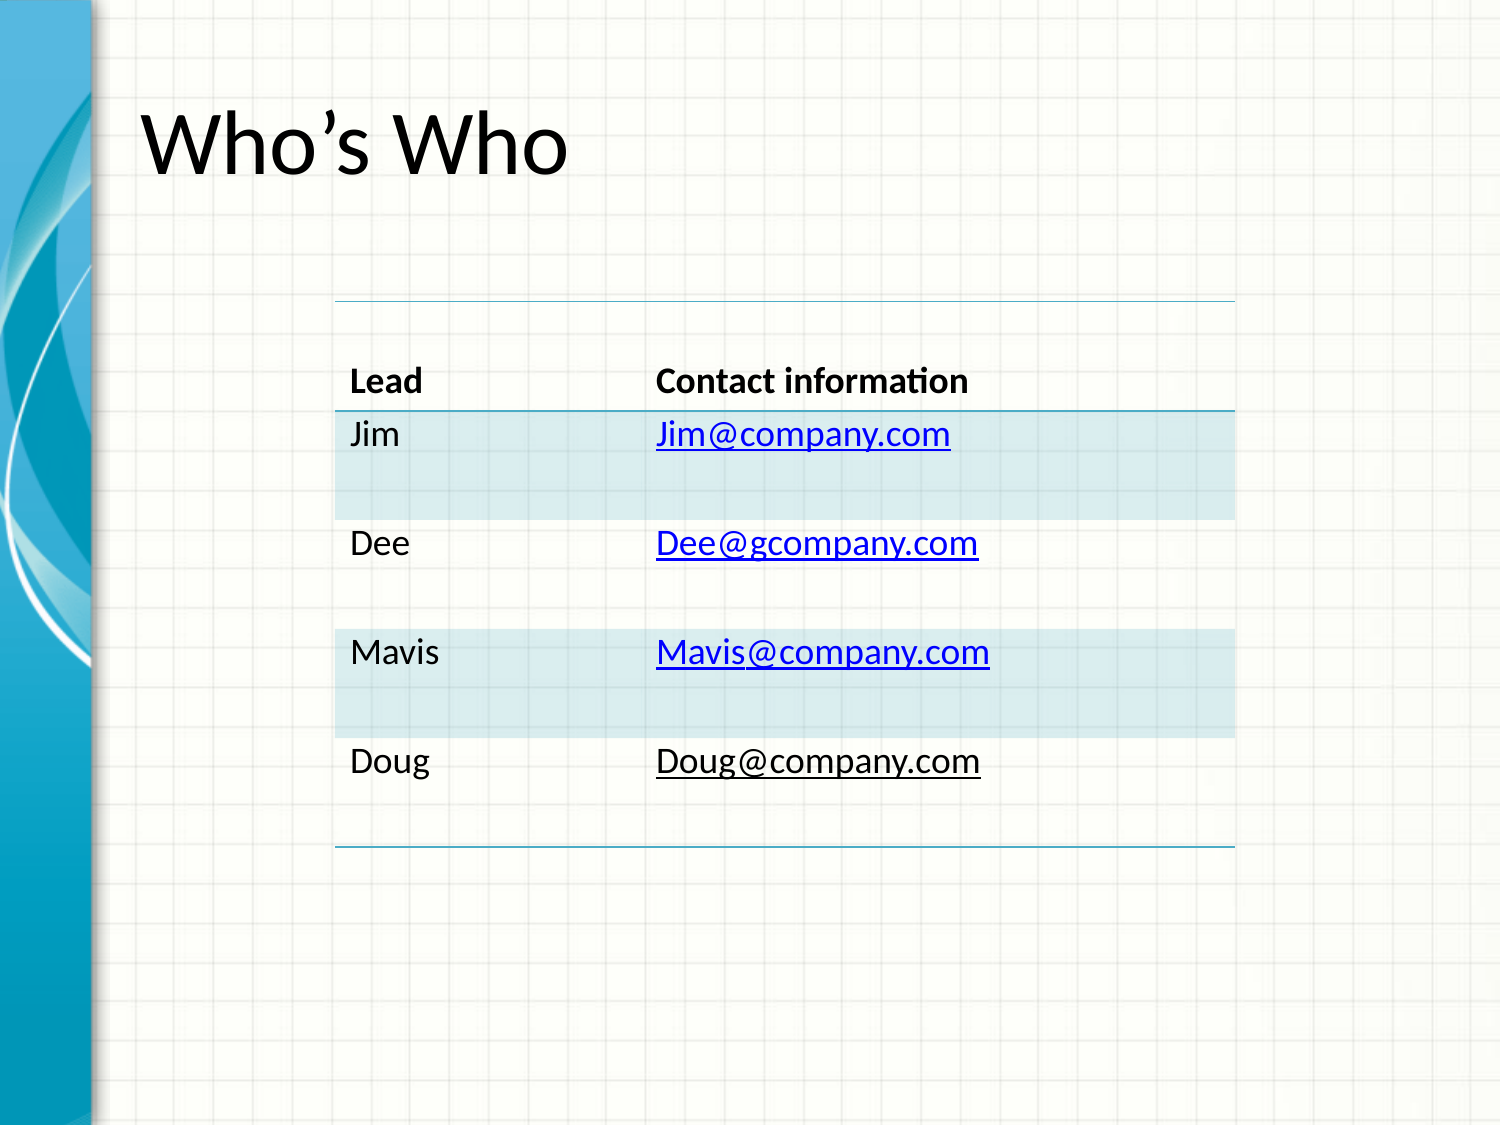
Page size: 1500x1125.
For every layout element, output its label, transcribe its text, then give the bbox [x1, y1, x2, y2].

table_cell Mavis@company.com [641, 629, 1235, 738]
table_cell Dee@gcompany.com [641, 520, 1235, 629]
table_cell Mavis [335, 629, 641, 738]
table_cell Jim@company.com [641, 412, 1235, 520]
table_cell Doug@company.com [641, 738, 1235, 846]
table_header Contact information [641, 302, 1235, 410]
table_cell Doug [335, 738, 641, 846]
table_cell Dee [335, 520, 641, 629]
picture [0, 0, 1500, 1125]
table_cell Jim [335, 412, 641, 520]
table_header Lead [335, 302, 641, 410]
title Who’s Who [125, 44, 1450, 232]
